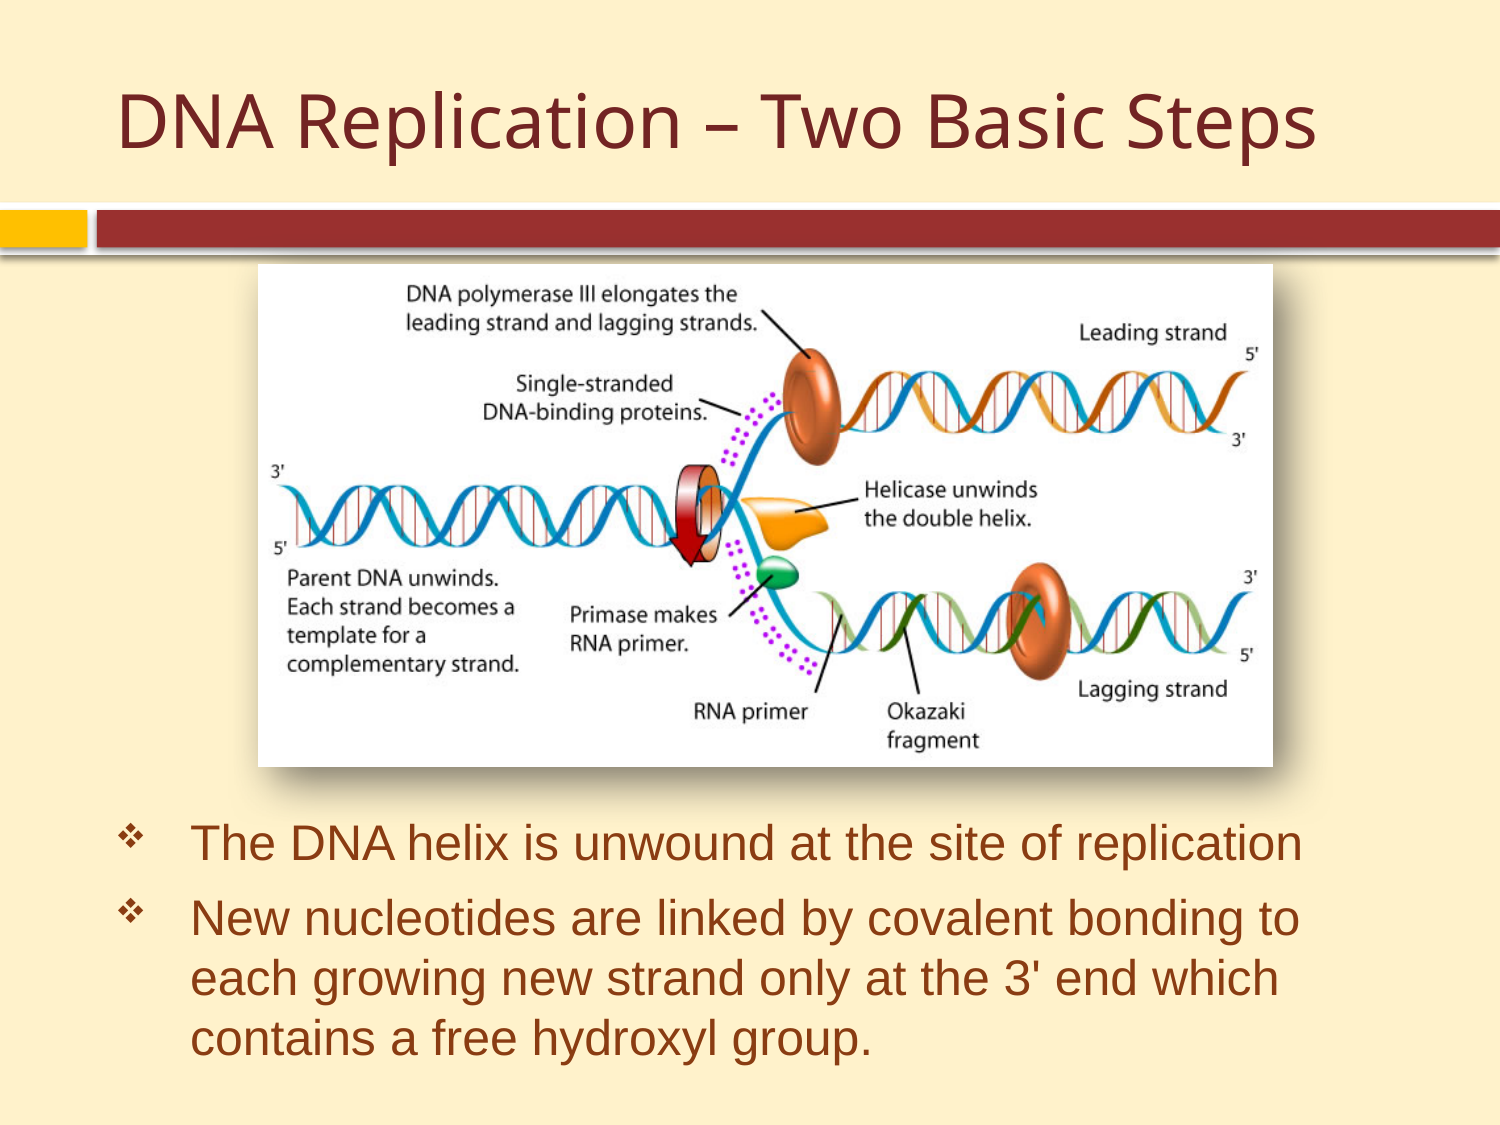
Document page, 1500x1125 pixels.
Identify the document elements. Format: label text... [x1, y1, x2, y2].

list The DNA helix is unwound at the site of replication New nucleotides are linked by covalent bonding to each growing new strand only at the 3' end which contains a free hydroxyl group. [100, 802, 1438, 1099]
title DNA Replication – Two Basic Steps [100, 37, 1438, 200]
picture [257, 264, 1273, 767]
